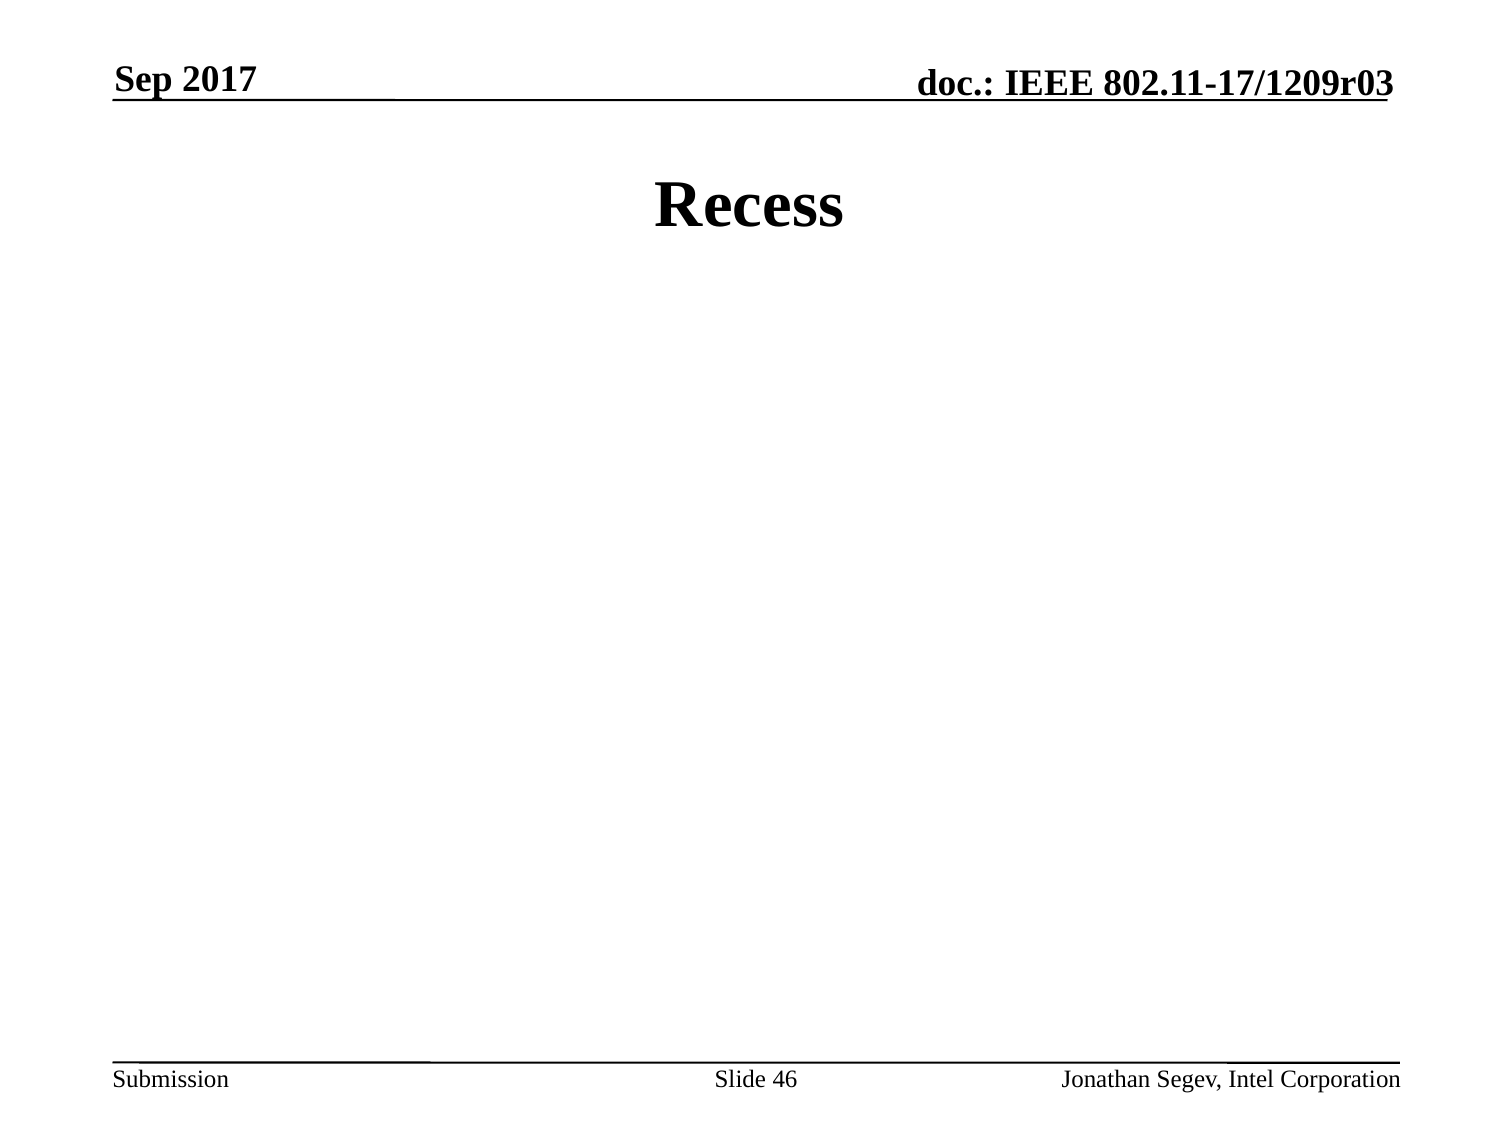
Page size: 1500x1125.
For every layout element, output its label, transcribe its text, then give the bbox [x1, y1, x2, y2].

footer Jonathan Segev, Intel Corporation [878, 1061, 1402, 1093]
title Recess [112, 112, 1388, 288]
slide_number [114, 54, 423, 100]
slide_number Slide 46 [712, 1061, 800, 1123]
